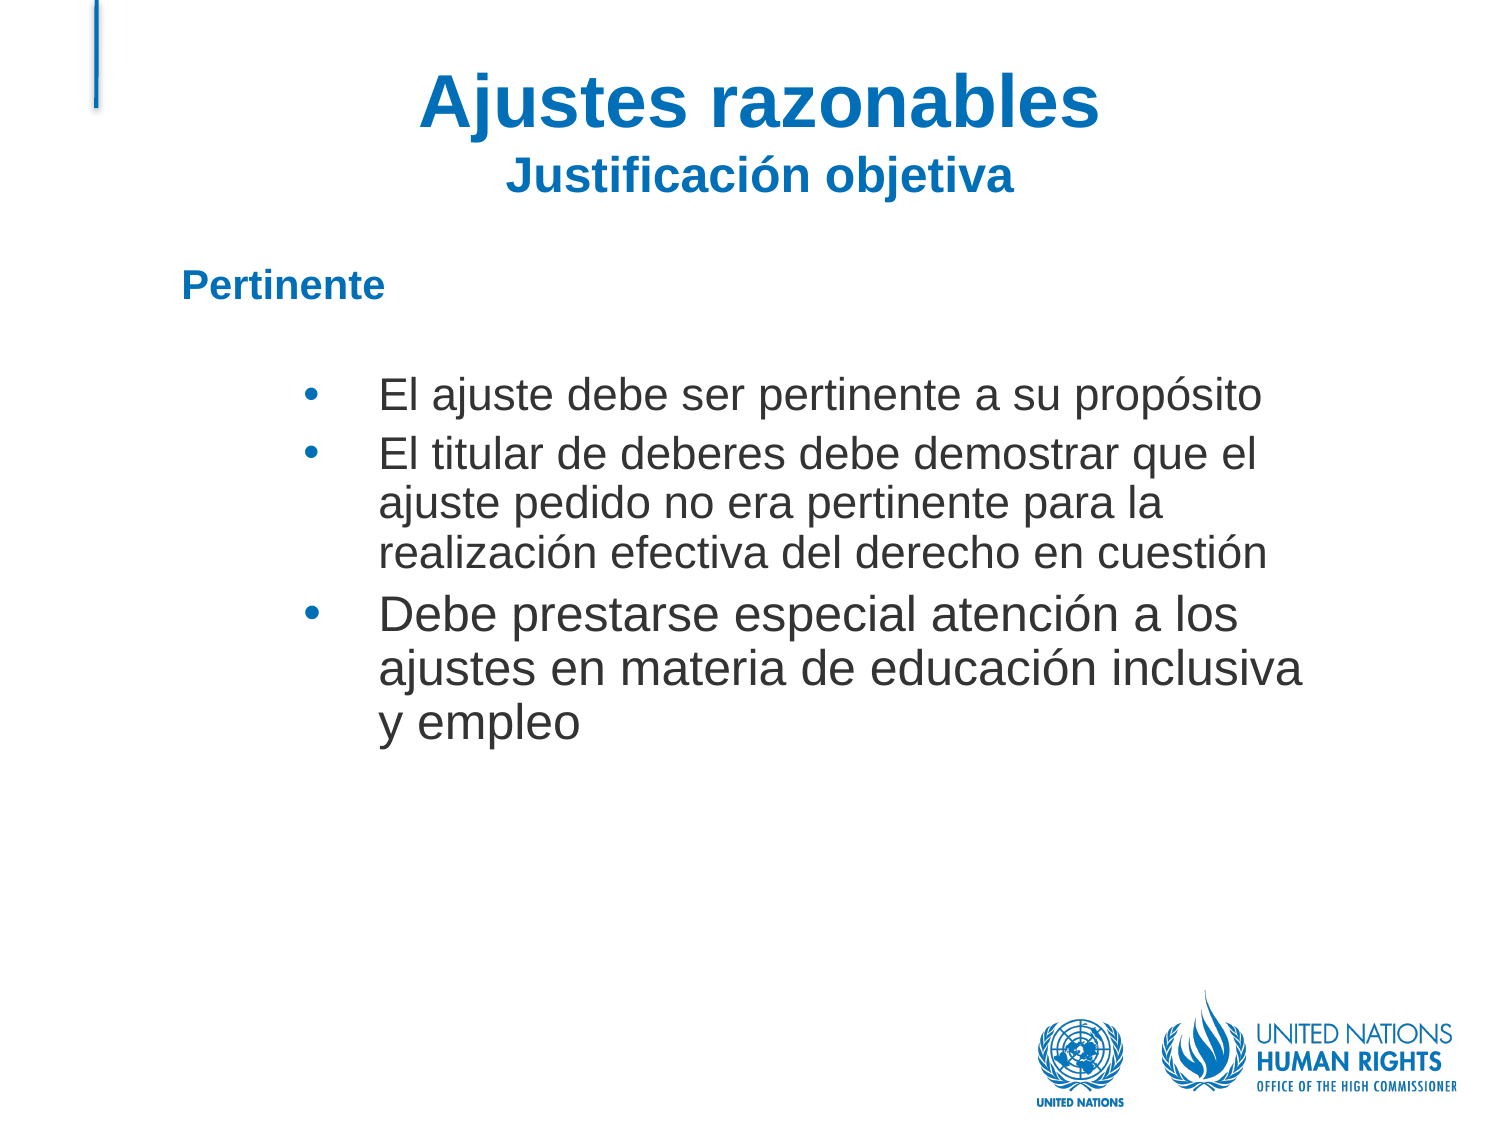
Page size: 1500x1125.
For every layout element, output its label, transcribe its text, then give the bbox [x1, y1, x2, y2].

picture [1037, 990, 1457, 1107]
title Ajustes razonables Justificación objetiva [64, 45, 1456, 224]
text_box Pertinente El ajuste debe ser pertinente a su propósito El titular de deberes debe demostrar que el ajuste pedido no era pertinente para la realización efectiva del derecho en cuestión Debe prestarse especial atención a los ajustes en materia de educación inclusiva y empleo [166, 256, 1325, 925]
